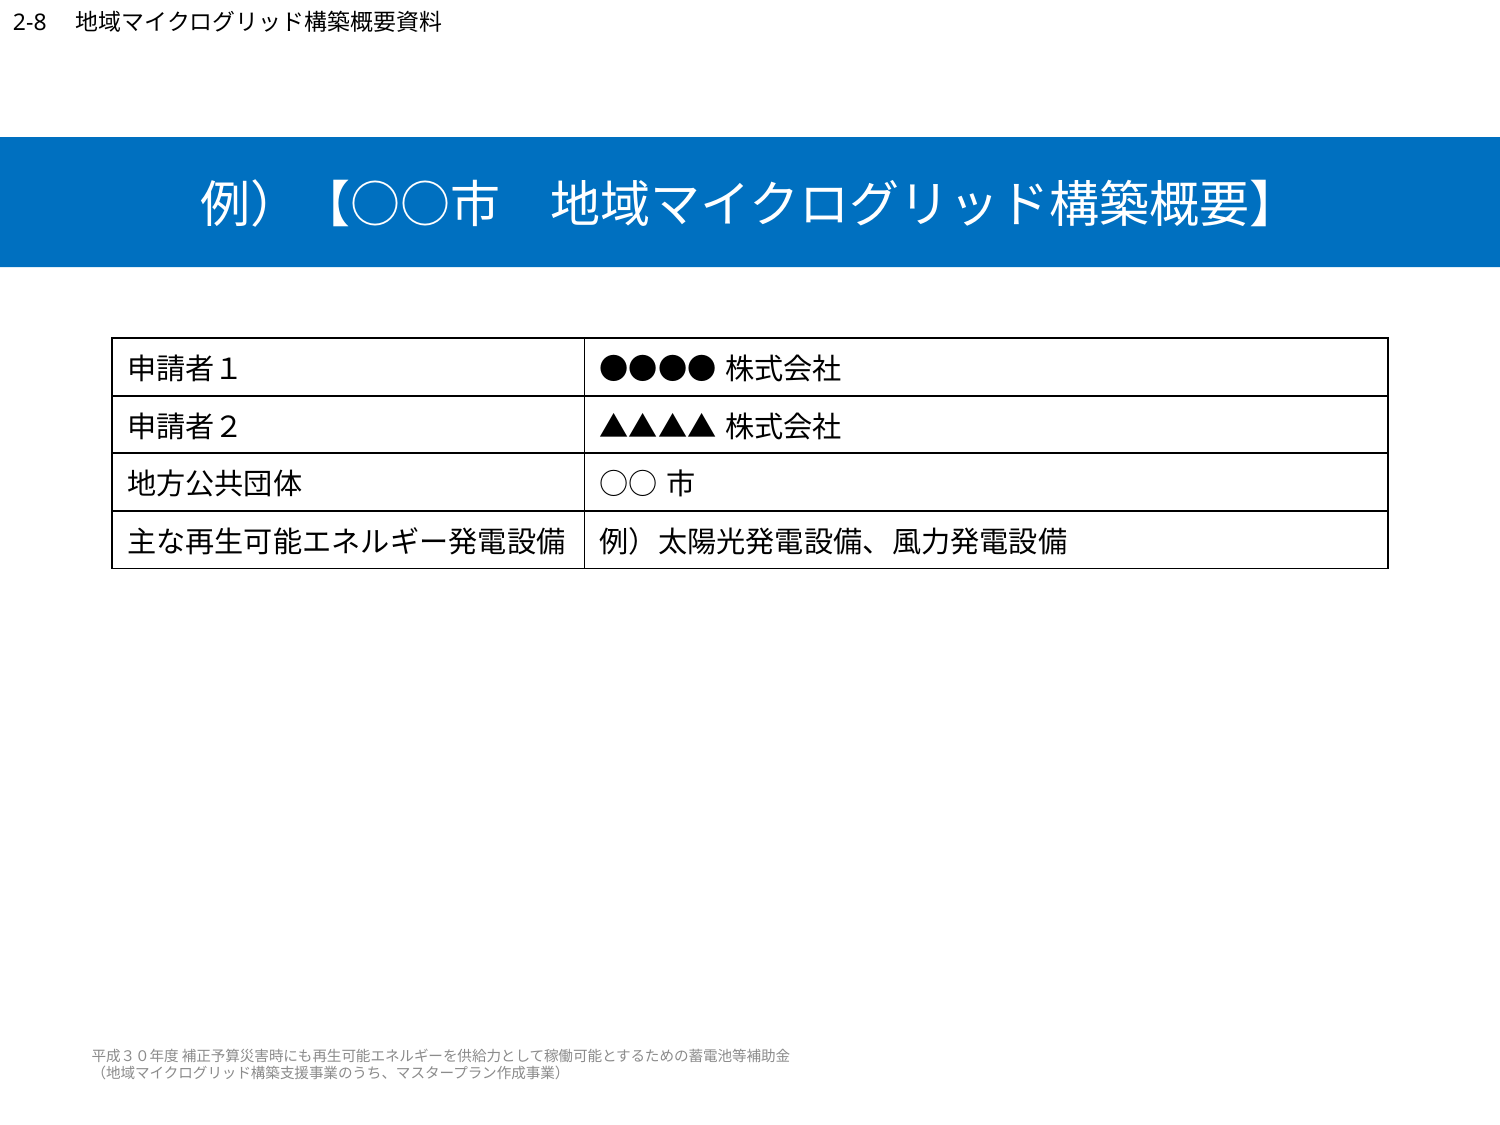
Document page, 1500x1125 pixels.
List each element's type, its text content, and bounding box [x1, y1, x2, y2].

table_cell 主な再生可能エネルギー発電設備 [113, 512, 584, 568]
table_cell 申請者２ [113, 397, 584, 452]
title 例）【○○市 地域マイクログリッド構築概要】 [0, 137, 1500, 268]
table_cell 地方公共団体 [113, 454, 584, 510]
table_cell ▲▲▲▲株式会社 [585, 397, 1387, 452]
table_header 申請者１ [113, 339, 584, 395]
table_header ●●●●株式会社 [585, 339, 1387, 395]
text_box 2-8 地域マイクログリッド構築概要資料 [0, 0, 467, 61]
table_cell 例）太陽光発電設備、風力発電設備 [585, 512, 1387, 568]
text_box 平成３０年度 補正予算災害時にも再生可能エネルギーを供給力として稼働可能とするための蓄電池等補助金 （地域マイクログリッド構築支援事業のうち、マスタープラン作成事業） [76, 1042, 988, 1103]
table_cell ○○市 [585, 454, 1387, 510]
